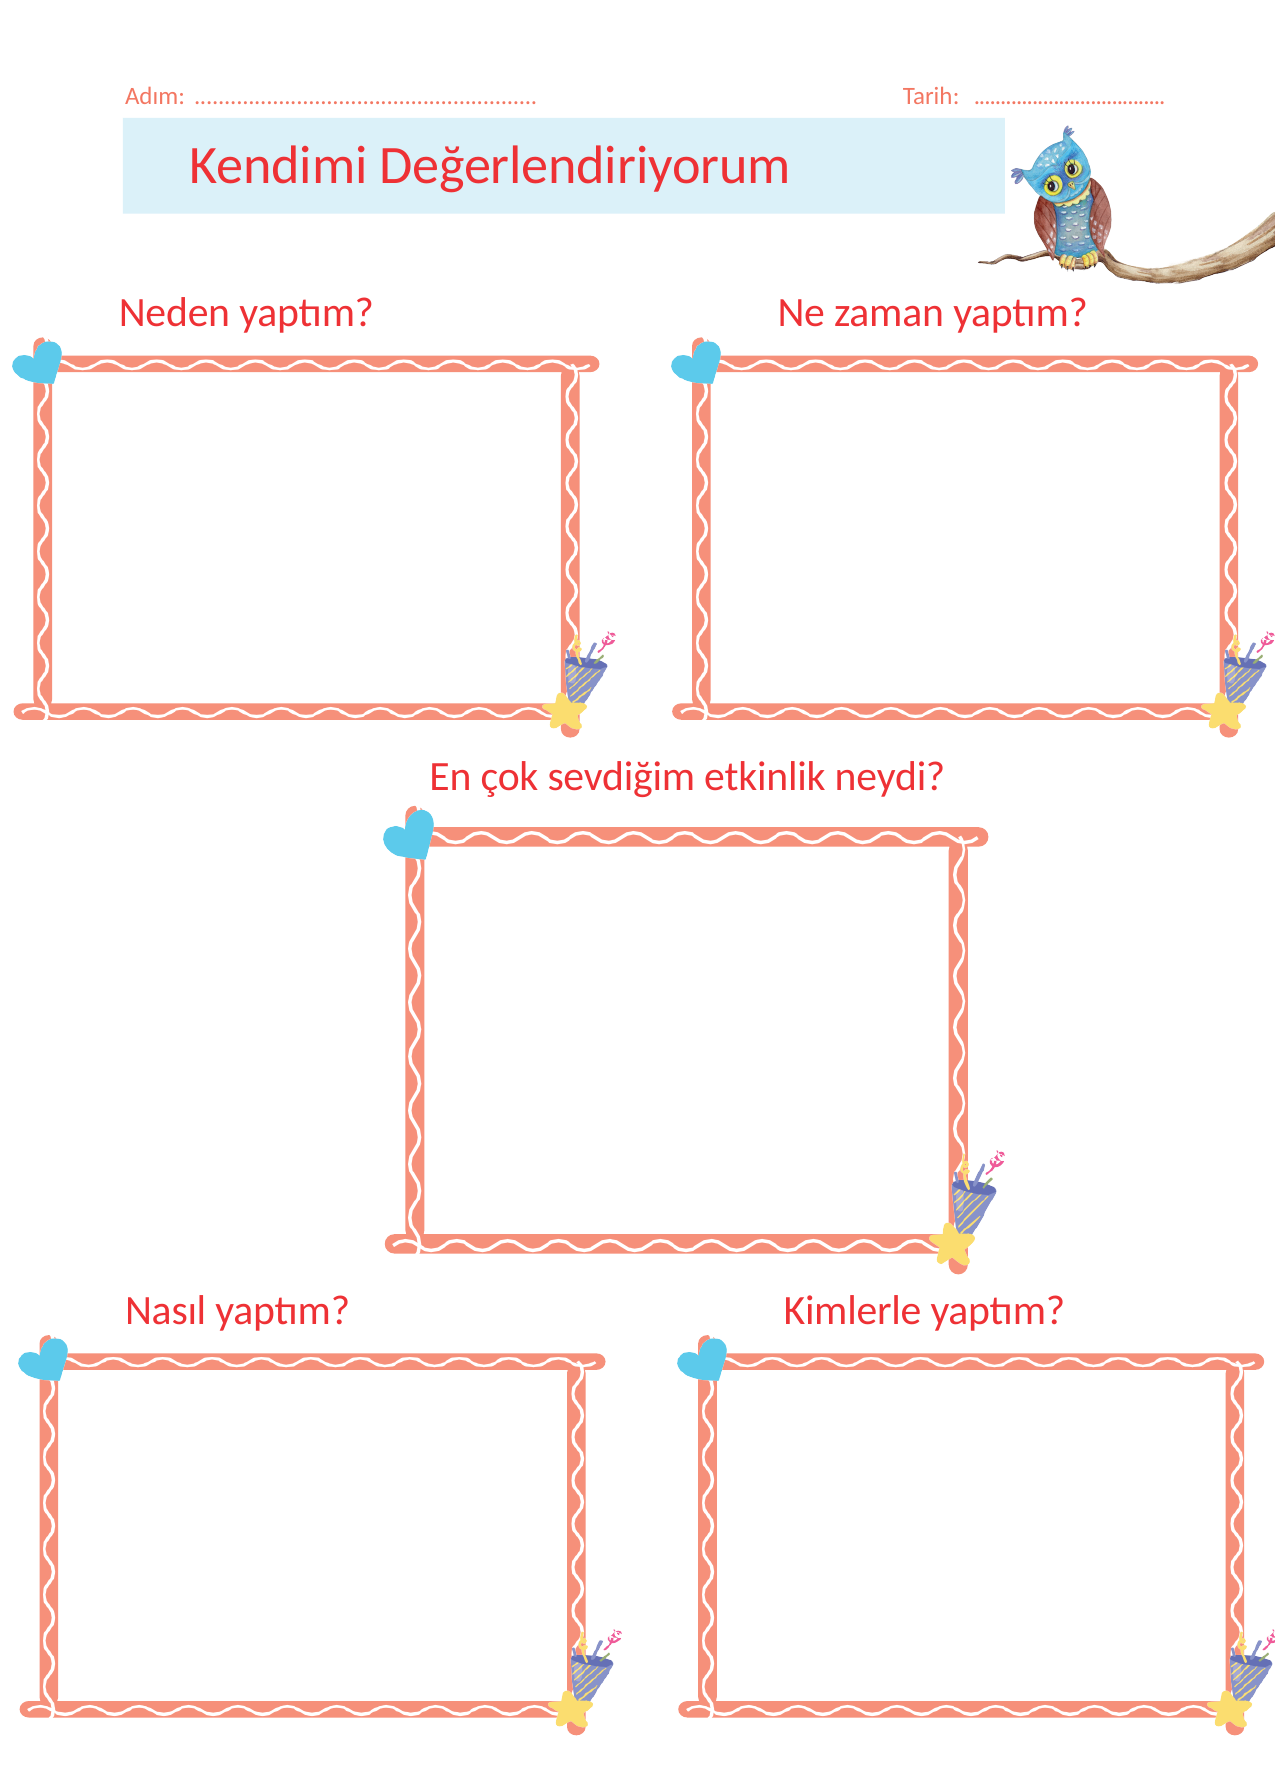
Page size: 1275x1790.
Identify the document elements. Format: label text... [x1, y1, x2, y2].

picture [969, 100, 1275, 290]
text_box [12, 332, 616, 748]
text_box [383, 799, 1006, 1286]
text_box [670, 332, 1275, 748]
text_box [122, 117, 964, 214]
text_box Nasıl yaptım? [122, 1280, 553, 1328]
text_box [676, 1329, 1275, 1745]
text_box Kimlerle yaptım? [781, 1280, 1212, 1328]
text_box Kendimi Değerlendiriyorum [187, 126, 863, 194]
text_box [18, 1329, 622, 1745]
text_box Ne zaman yaptım? [775, 282, 1206, 330]
text_box En çok sevdiğim etkinlik neydi? [427, 746, 1136, 800]
text_box Adım: ......................................................... Tarih: .................................... [122, 77, 1171, 110]
text_box Neden yaptım? [116, 282, 547, 330]
